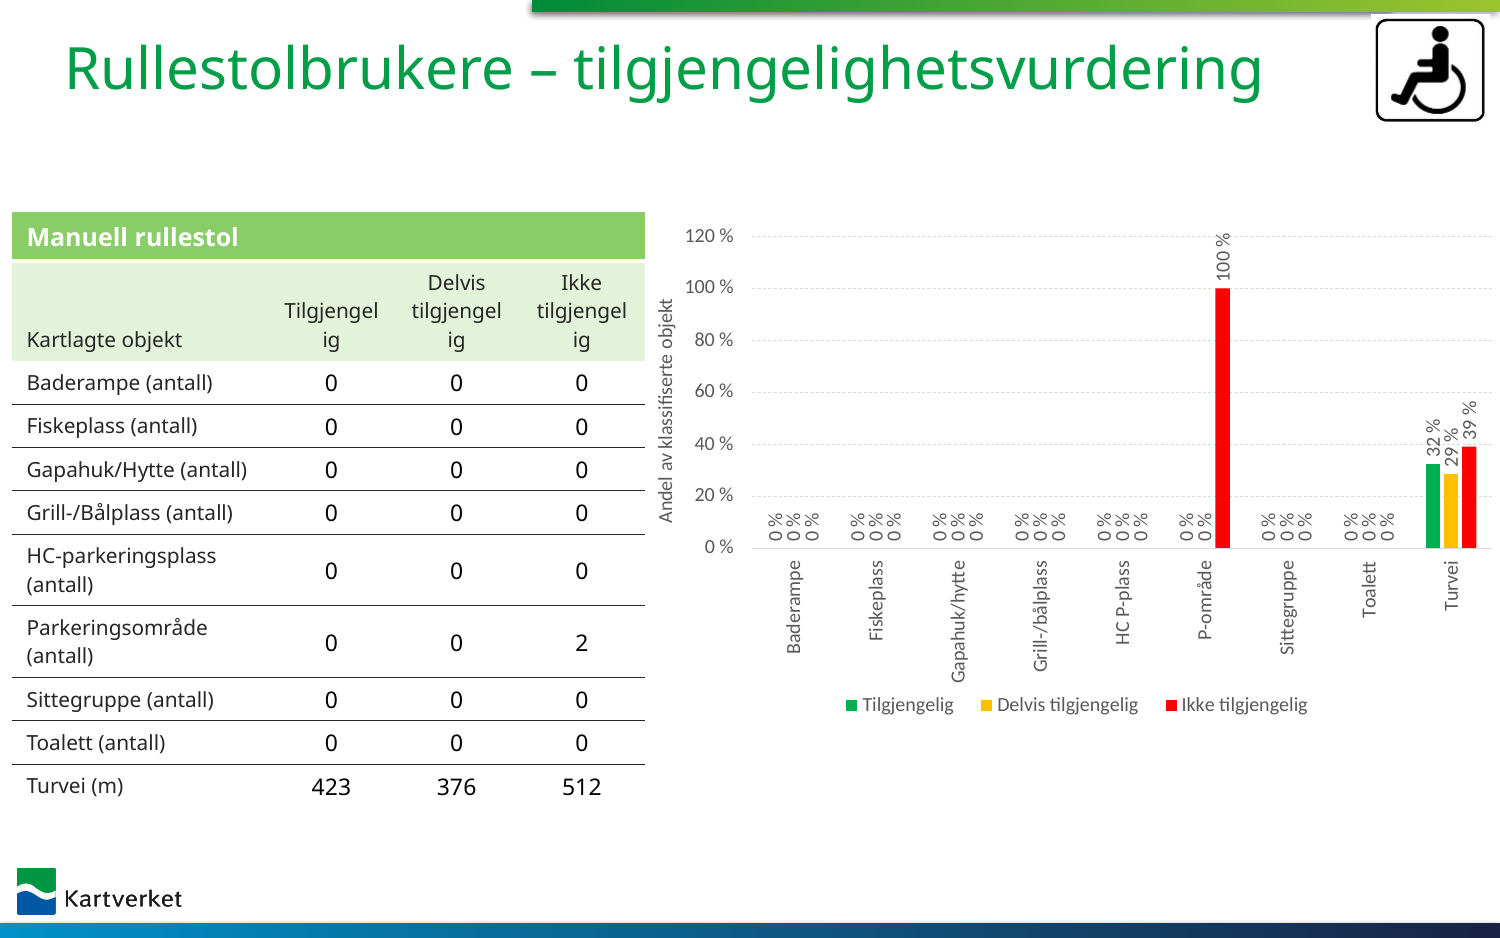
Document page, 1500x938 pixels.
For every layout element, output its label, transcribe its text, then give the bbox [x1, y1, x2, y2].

table_cell 0 [519, 405, 638, 447]
table_cell Gapahuk/Hytte (antall) [12, 448, 269, 490]
table_cell 0 [269, 606, 394, 677]
table_cell 0 [269, 678, 394, 720]
table_cell Turvei (m) [12, 765, 269, 807]
table_cell 0 [519, 361, 638, 404]
table_cell 0 [269, 405, 394, 447]
table_cell Baderampe (antall) [12, 361, 269, 404]
picture [1371, 13, 1491, 127]
table_cell Grill-/Bålplass (antall) [12, 491, 269, 534]
table_cell 0 [519, 535, 638, 605]
picture [643, 218, 1500, 728]
table_cell Parkeringsområde (antall) [12, 606, 269, 677]
table_cell 423 [269, 765, 394, 807]
table_cell Sittegruppe (antall) [12, 678, 269, 720]
table_cell Tilgjengelig [269, 263, 394, 361]
table_cell Toalett (antall) [12, 721, 269, 764]
table_cell 0 [394, 448, 519, 490]
table_cell Kartlagte objekt [12, 263, 269, 361]
table_cell 0 [519, 678, 638, 720]
text_box Rullestolbrukere – tilgjengelighetsvurdering [49, 12, 1372, 109]
table_cell 0 [394, 535, 519, 605]
table_cell 0 [394, 491, 519, 534]
table_cell 0 [269, 361, 394, 404]
table_cell 0 [519, 448, 638, 490]
table_cell 0 [394, 721, 519, 764]
table_cell 0 [394, 405, 519, 447]
table_cell 0 [394, 361, 519, 404]
table_cell HC-parkeringsplass (antall) [12, 535, 269, 605]
table_cell 0 [269, 448, 394, 490]
table_cell 0 [269, 535, 394, 605]
table_cell 0 [394, 678, 519, 720]
table_header Manuell rullestol [12, 212, 645, 259]
table_cell 0 [269, 721, 394, 764]
table_cell 0 [519, 491, 638, 534]
table_cell Ikke tilgjengelig [519, 263, 638, 361]
table_cell 2 [519, 606, 638, 677]
table_cell Delvis tilgjengelig [394, 263, 519, 361]
table_cell 0 [519, 721, 645, 764]
table_cell 376 [394, 765, 519, 807]
table_cell Fiskeplass (antall) [12, 405, 269, 447]
table_cell 0 [269, 491, 394, 534]
table_cell 512 [519, 765, 645, 807]
table_cell 0 [394, 606, 519, 677]
